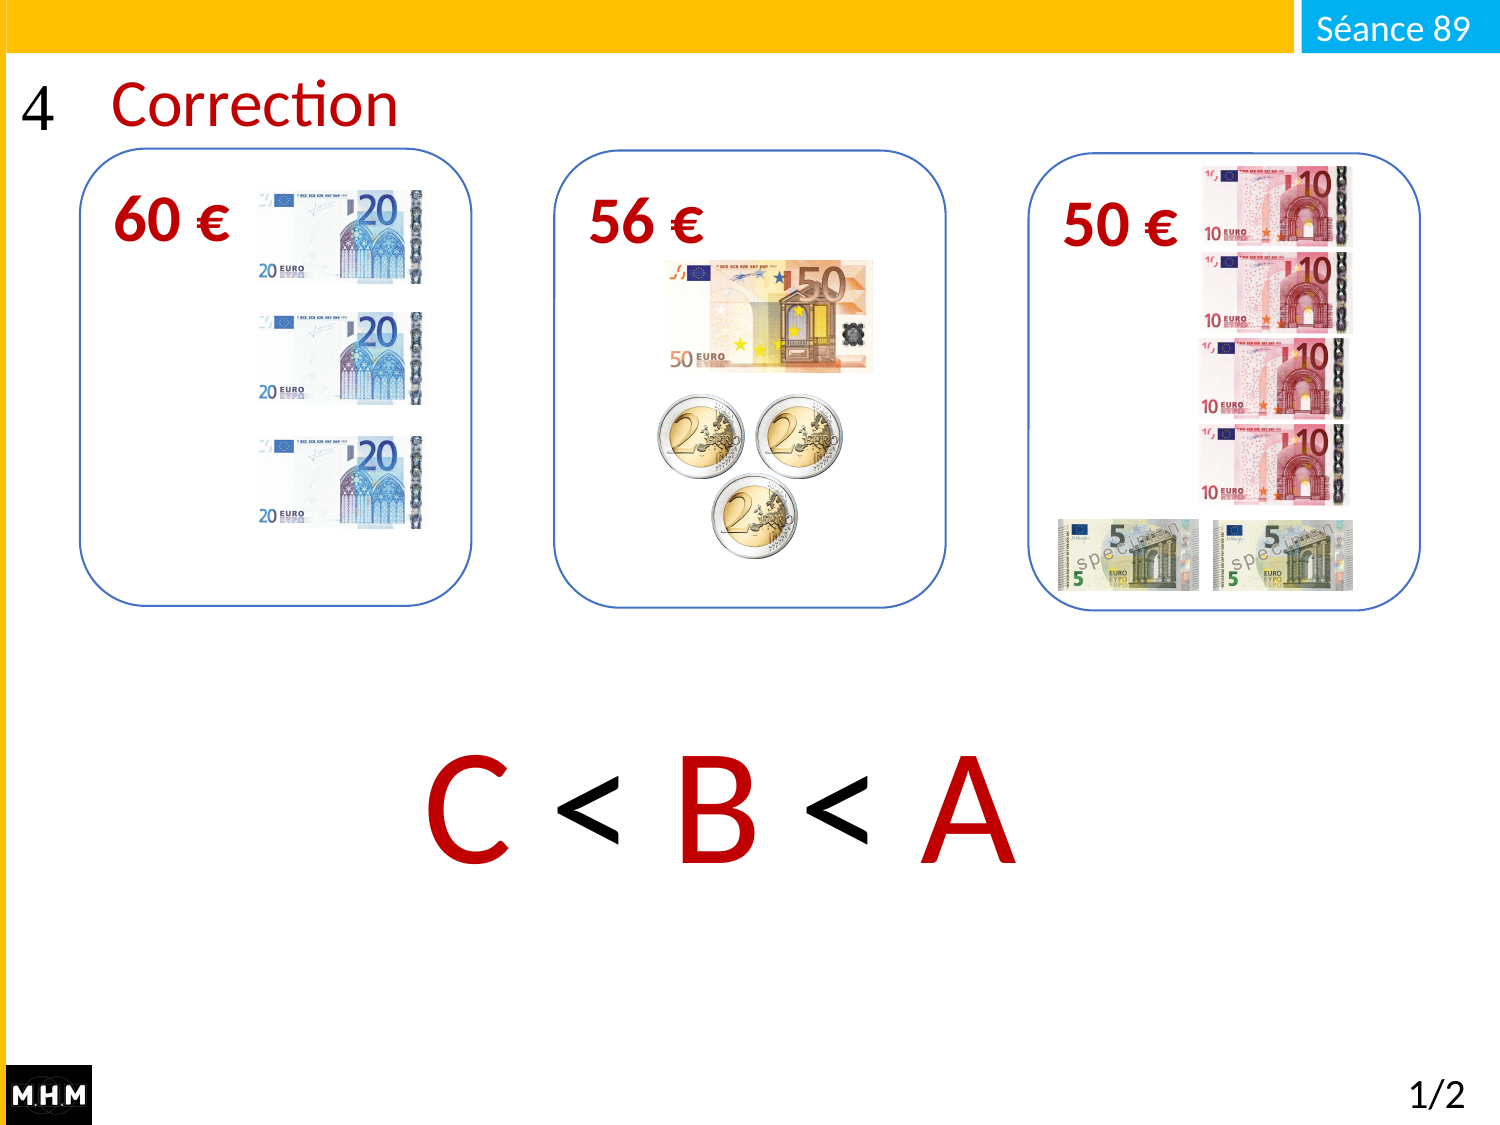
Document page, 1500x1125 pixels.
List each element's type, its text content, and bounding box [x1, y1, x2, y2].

text_box 56 € [553, 149, 947, 609]
text_box 60 € [78, 149, 473, 607]
picture [664, 260, 873, 373]
picture [6, 1065, 92, 1125]
list 1/2 [1373, 1064, 1500, 1125]
picture [657, 394, 843, 559]
picture [1198, 424, 1350, 507]
text_box C < B < A [382, 689, 1059, 905]
text_box 50 € [1027, 152, 1421, 612]
picture [254, 312, 427, 405]
picture [1201, 252, 1353, 335]
picture [1198, 338, 1350, 421]
picture [1213, 520, 1353, 591]
picture [1201, 166, 1353, 248]
picture [254, 436, 427, 529]
picture [1058, 519, 1199, 591]
title Correction [96, 60, 1391, 149]
picture [254, 190, 427, 284]
